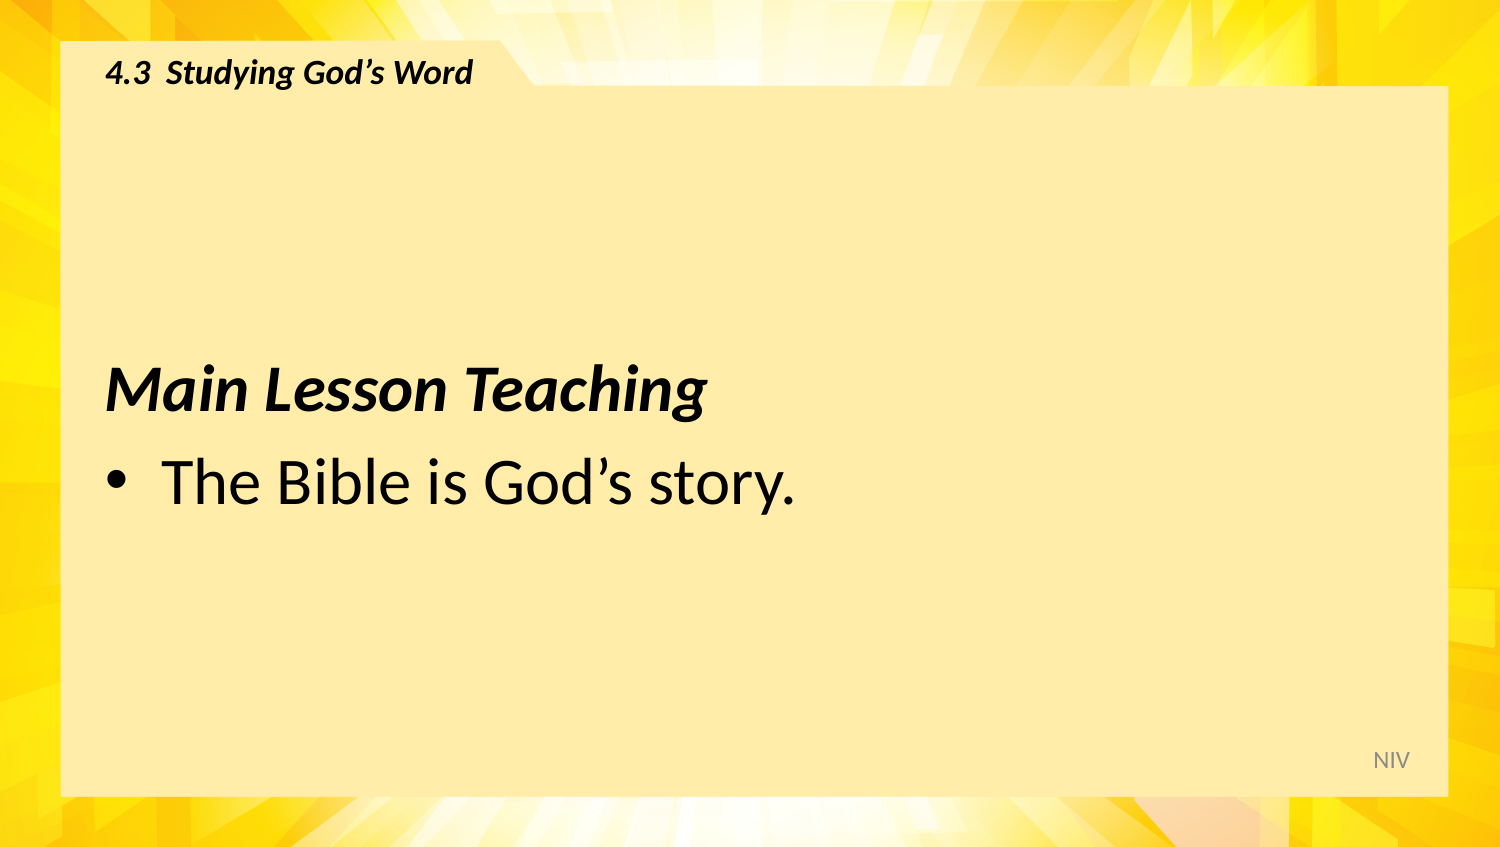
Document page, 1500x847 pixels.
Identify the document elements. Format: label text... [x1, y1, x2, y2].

list Main Lesson Teaching The Bible is God’s story. [89, 141, 1403, 722]
title 4.3 Studying God’s Word [89, 33, 1420, 108]
footer NIV [950, 736, 1425, 782]
picture [0, 0, 1500, 847]
